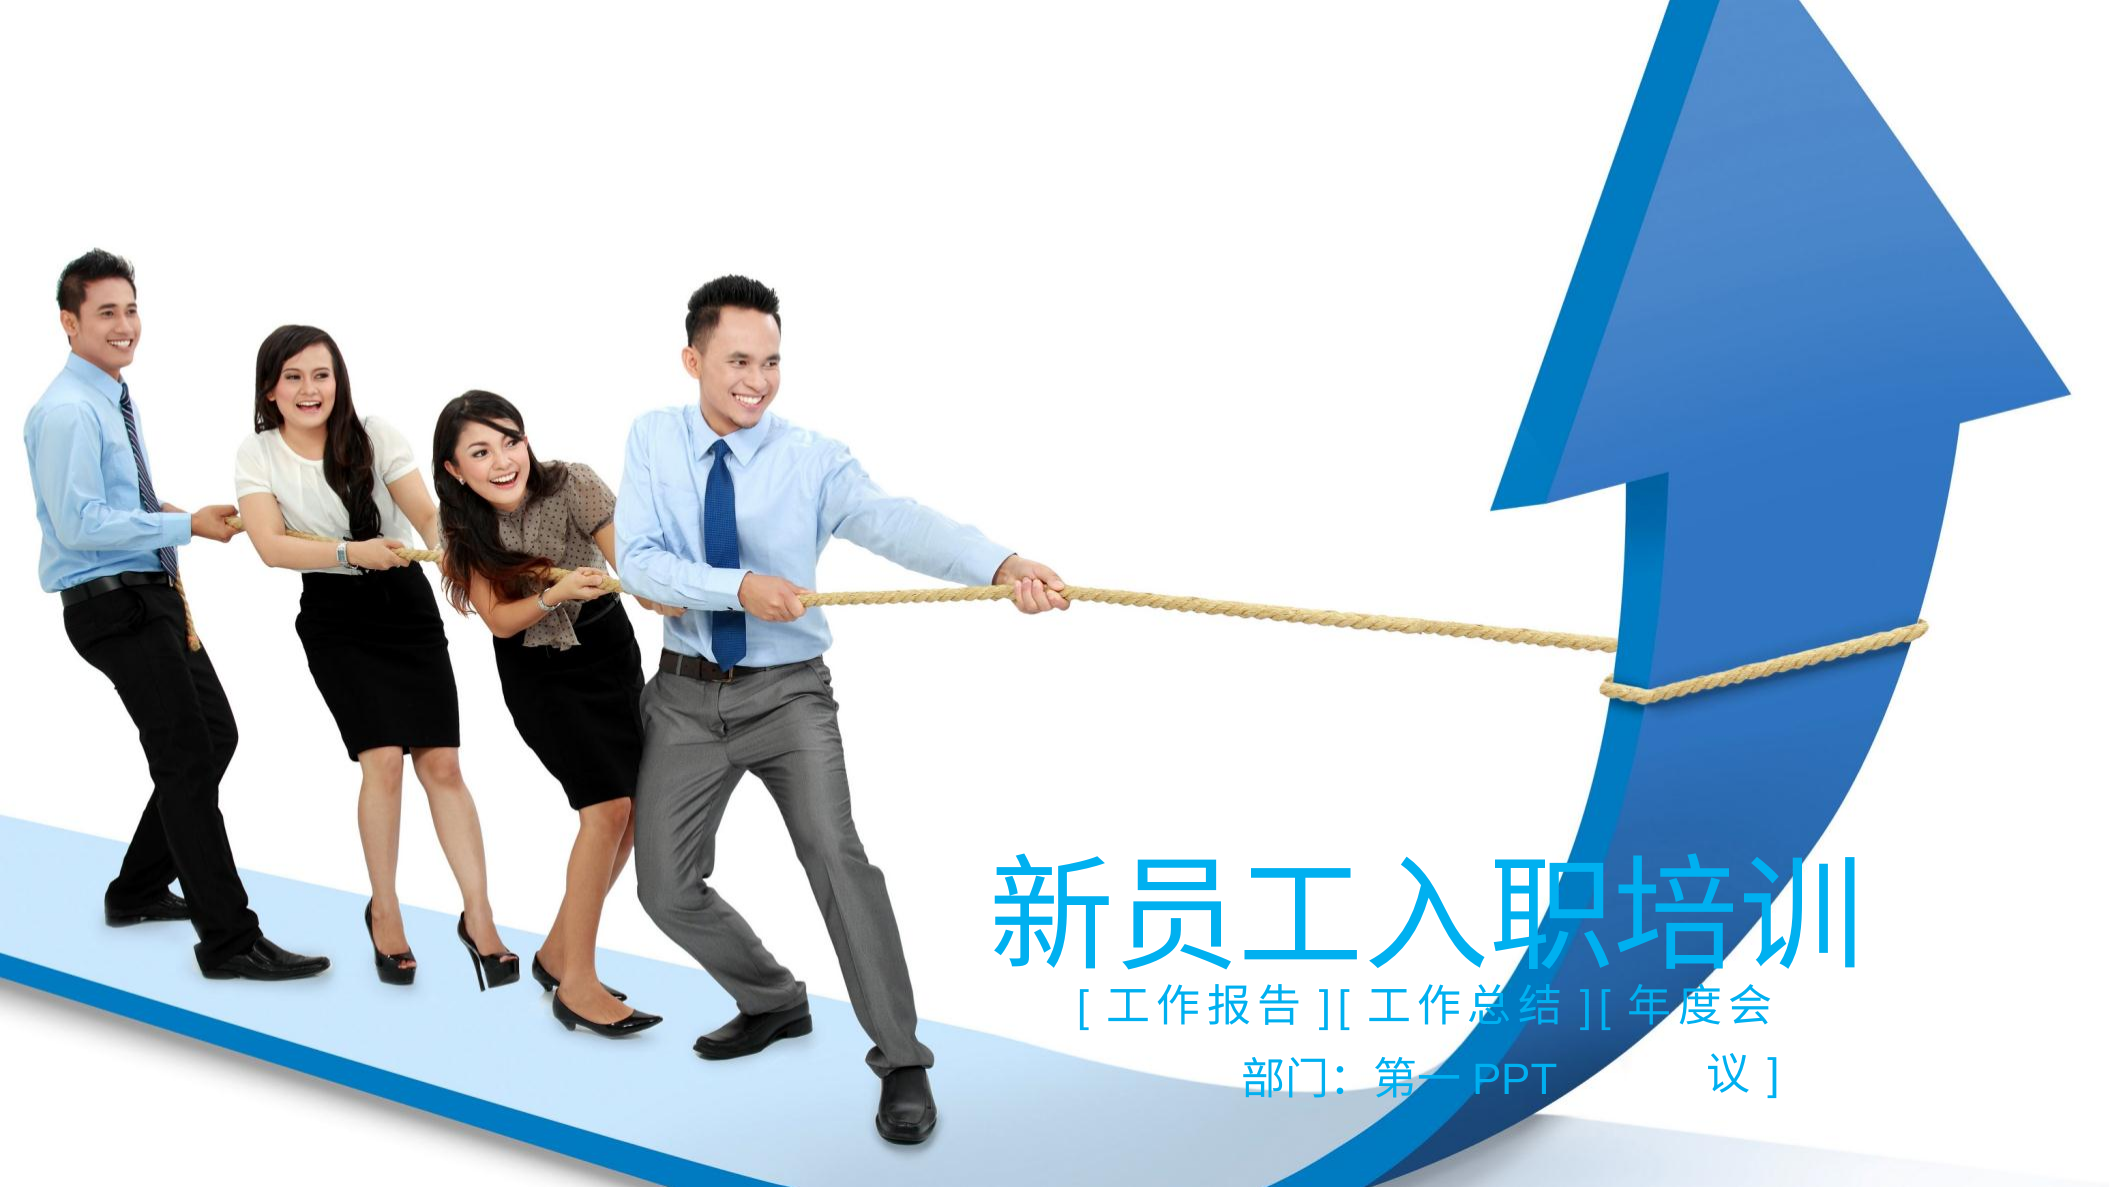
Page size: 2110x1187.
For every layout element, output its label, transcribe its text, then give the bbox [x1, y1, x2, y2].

text_box 部门：第一PPT [1048, 1027, 1751, 1111]
text_box [0, 0, 2110, 1187]
text_box 新员工入职培训 [877, 782, 1976, 992]
text_box [工作报告][工作总结][年度会议] [1004, 992, 1795, 1107]
